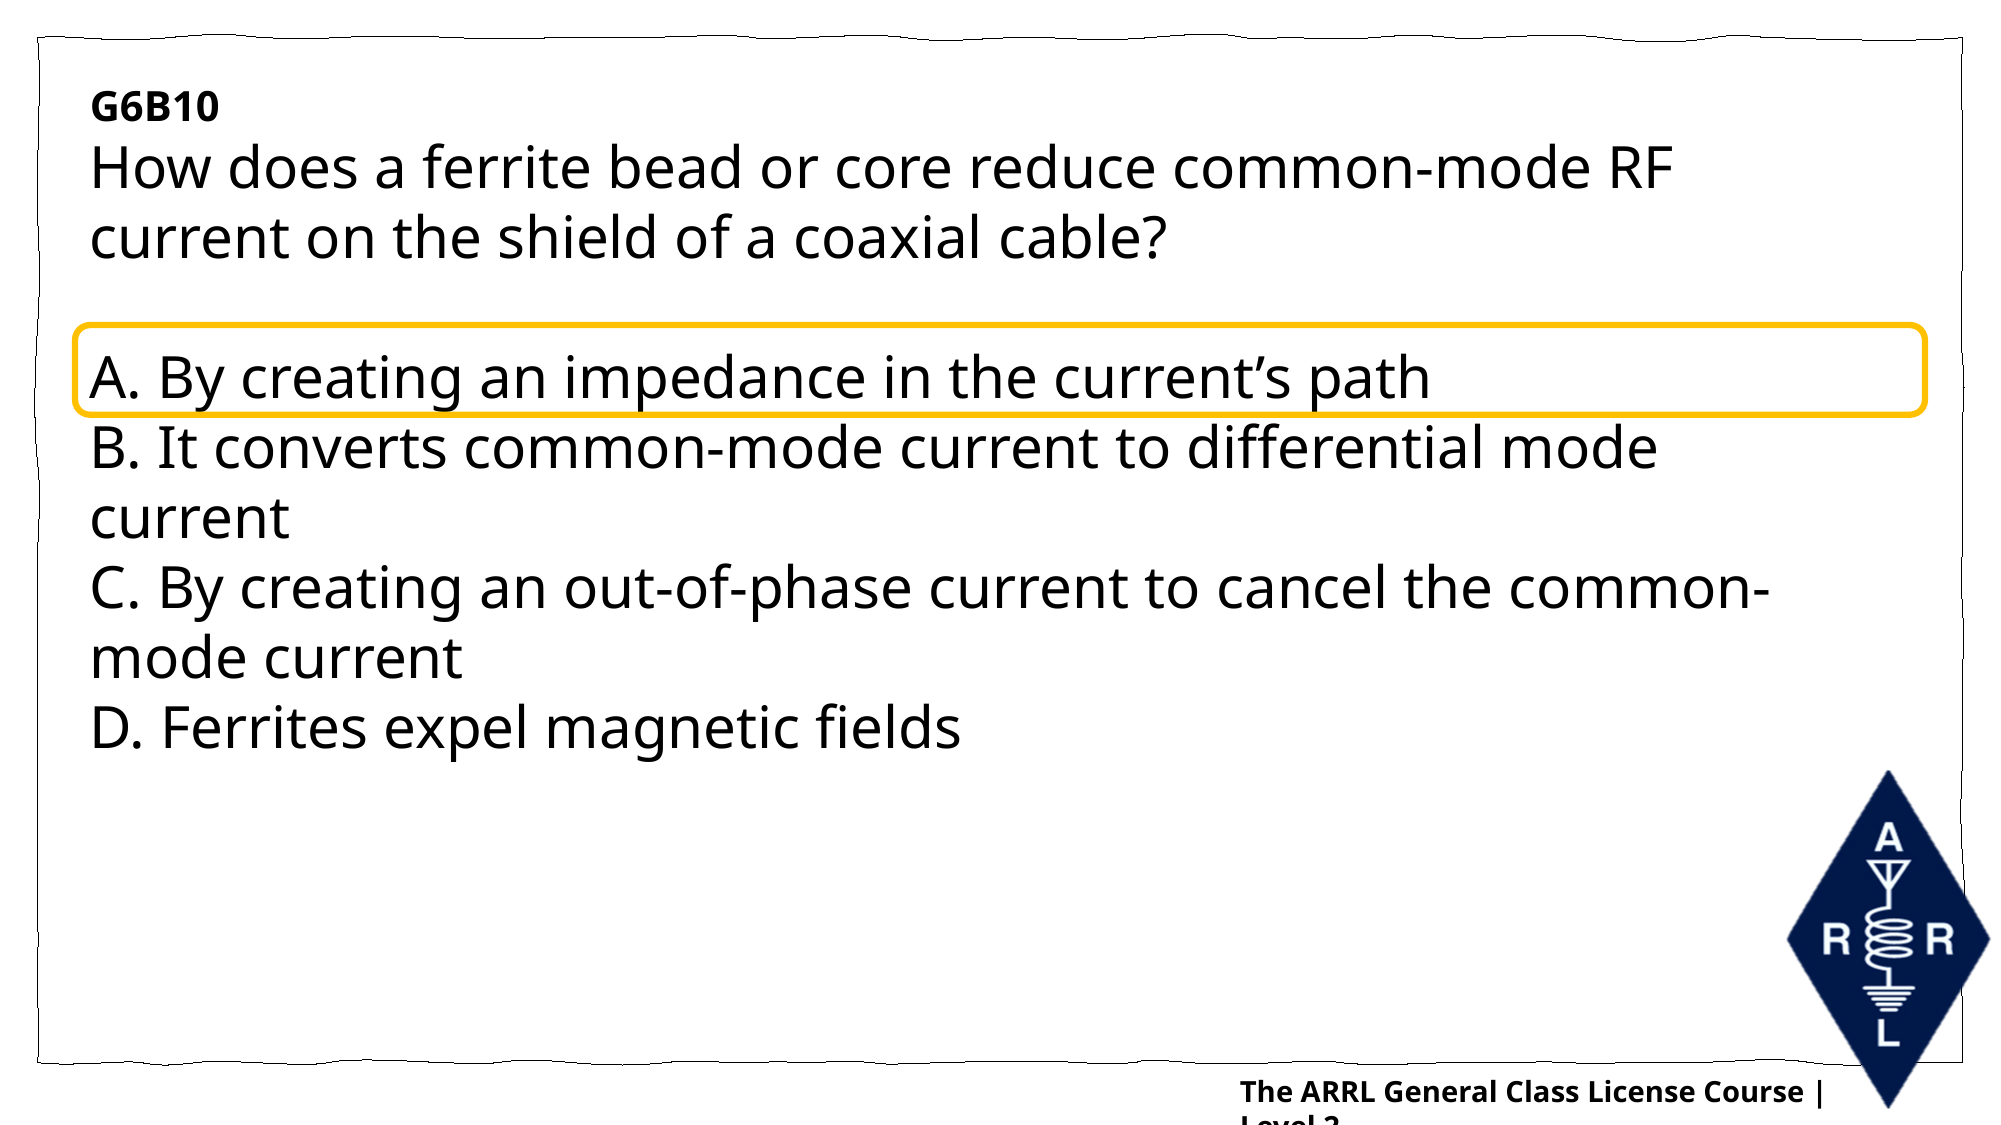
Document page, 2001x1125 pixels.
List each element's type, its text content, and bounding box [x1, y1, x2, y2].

picture [1773, 752, 1999, 1125]
text_box G6B10 How does a ferrite bead or core reduce common-mode RF current on the shield of a coaxial cable? A. By creating an impedance in the current’s path B. It converts common-mode current to differential mode current C. By creating an out-of-phase current to cancel the common-mode current D. Ferrites expel magnetic fields [75, 408, 1850, 768]
text_box G6B10 How does a ferrite bead or core reduce common-mode RF current on the shield of a coaxial cable? A. By creating an impedance in the current’s path B. It converts common-mode current to differential mode current C. By creating an out-of-phase current to cancel the common-mode current D. Ferrites expel magnetic fields [75, 72, 1850, 332]
text_box [73, 324, 1927, 416]
